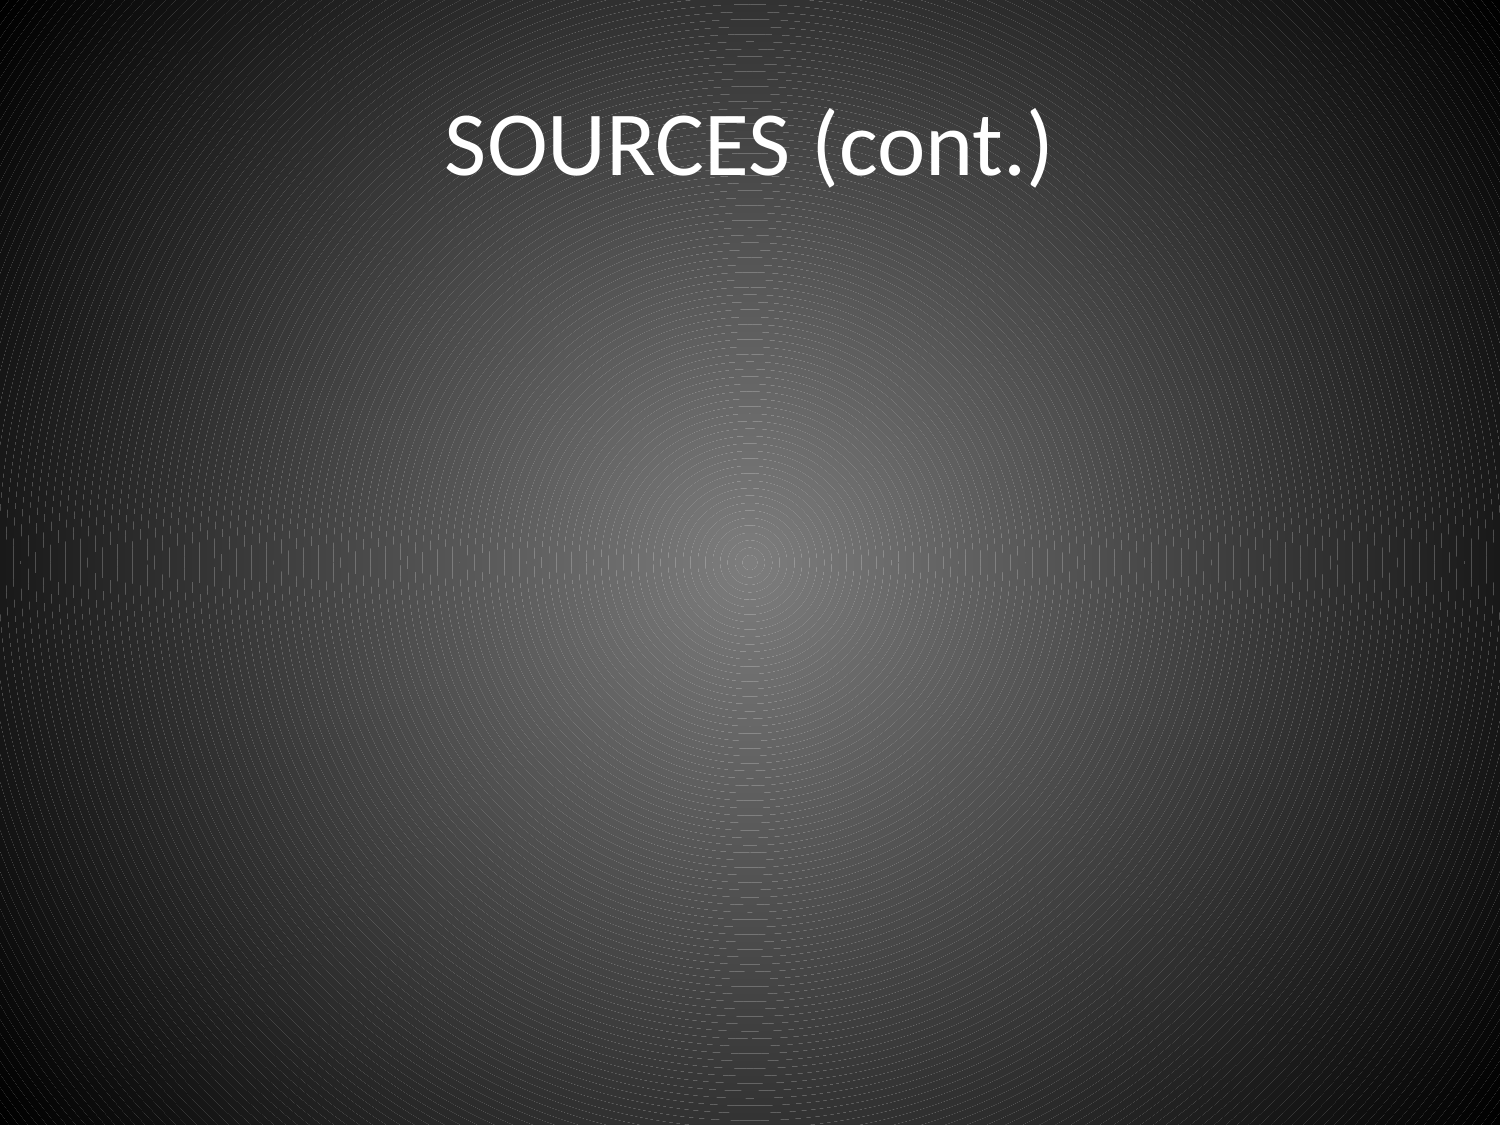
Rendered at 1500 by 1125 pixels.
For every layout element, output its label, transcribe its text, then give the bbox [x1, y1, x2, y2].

title SOURCES (cont.) [75, 45, 1425, 233]
